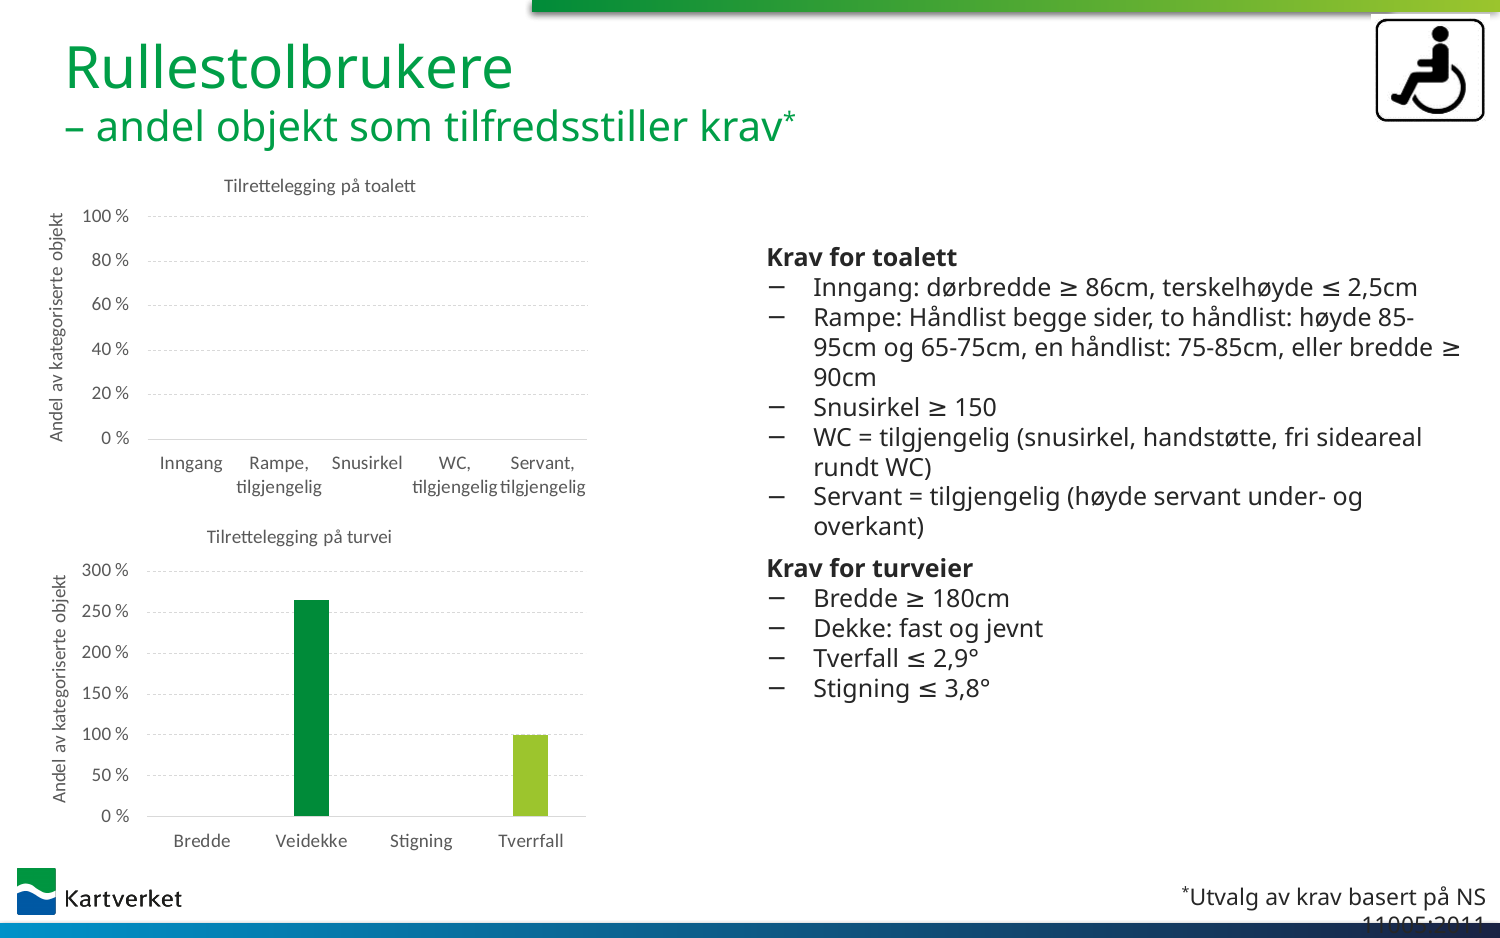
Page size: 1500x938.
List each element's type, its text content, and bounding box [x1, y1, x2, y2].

picture [41, 166, 598, 505]
picture [1371, 13, 1491, 127]
text_box *Utvalg av krav basert på NS 11005:2011 [1068, 873, 1500, 938]
text_box Krav for toalett Inngang: dørbredde ≥ 86cm, terskelhøyde ≤ 2,5cm Rampe: Håndlist begge sider, to håndlist: høyde 85-95cm og 65-75cm, en håndlist: 75-85cm, eller bredde ≥ 90cm Snusirkel ≥ 150 WC = tilgjengelig (snusirkel, handstøtte, fri sideareal rundt WC) Servant = tilgjengelig (høyde servant under- og overkant) [751, 234, 1483, 545]
picture [41, 520, 597, 859]
text_box Rullestolbrukere – andel objekt som tilfredsstiller krav* [49, 14, 1431, 158]
text_box Krav for turveier Bredde ≥ 180cm Dekke: fast og jevnt Tverfall ≤ 2,9° Stigning ≤ 3,8° [751, 545, 1483, 710]
